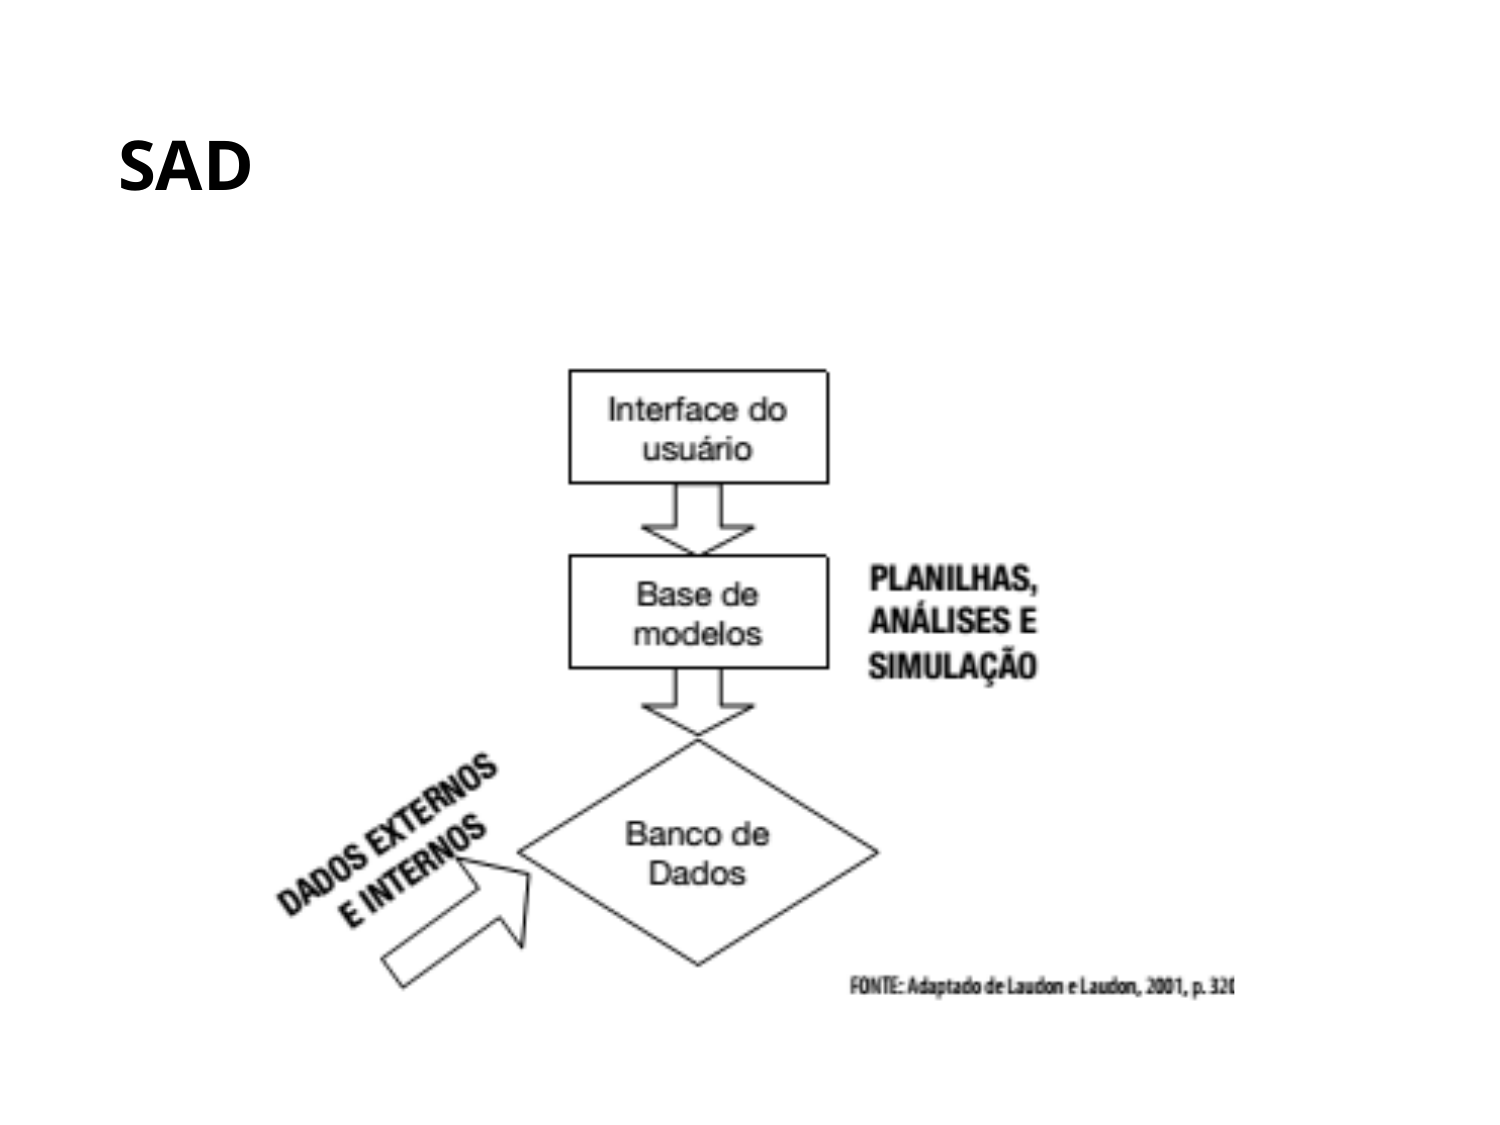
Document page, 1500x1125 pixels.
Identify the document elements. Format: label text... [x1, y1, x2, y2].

picture [248, 349, 1235, 1007]
title SAD [103, 59, 1397, 278]
